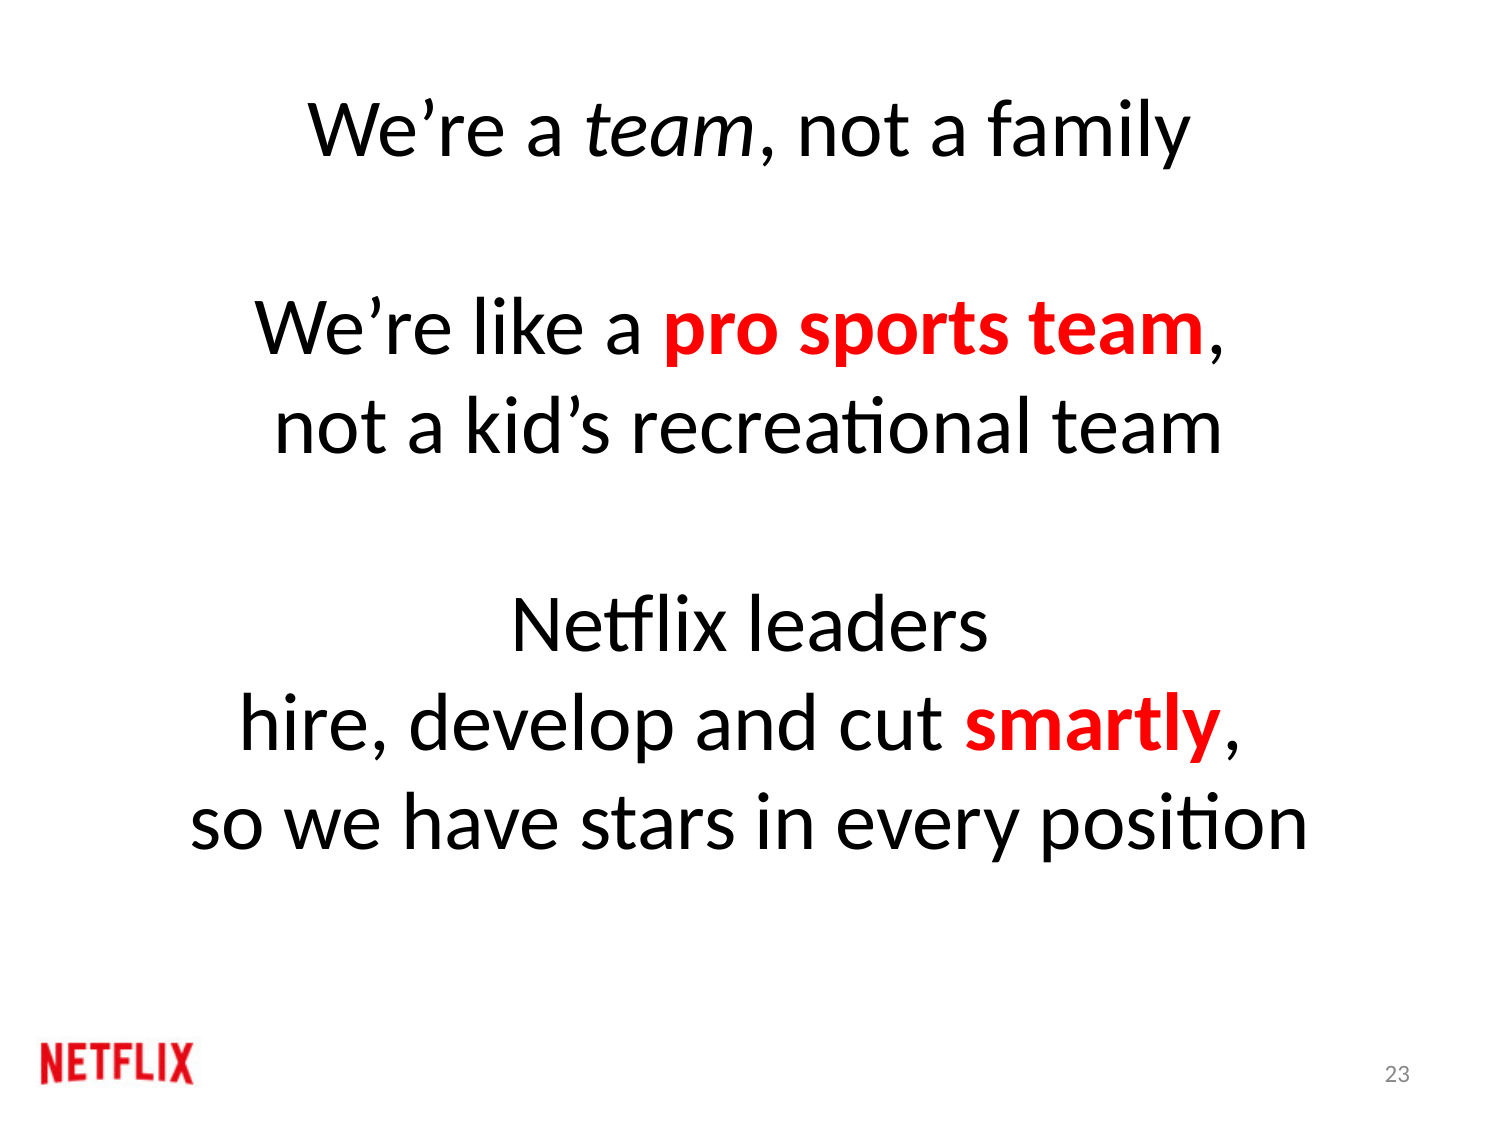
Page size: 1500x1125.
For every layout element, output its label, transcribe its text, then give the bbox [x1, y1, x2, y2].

slide_number ‹#› [1074, 1042, 1425, 1103]
title We’re a team, not a family We’re like a pro sports team, not a kid’s recreational team Netflix leaders hire, develop and cut smartly, so we have stars in every position [112, 349, 1388, 591]
picture [24, 1024, 211, 1104]
